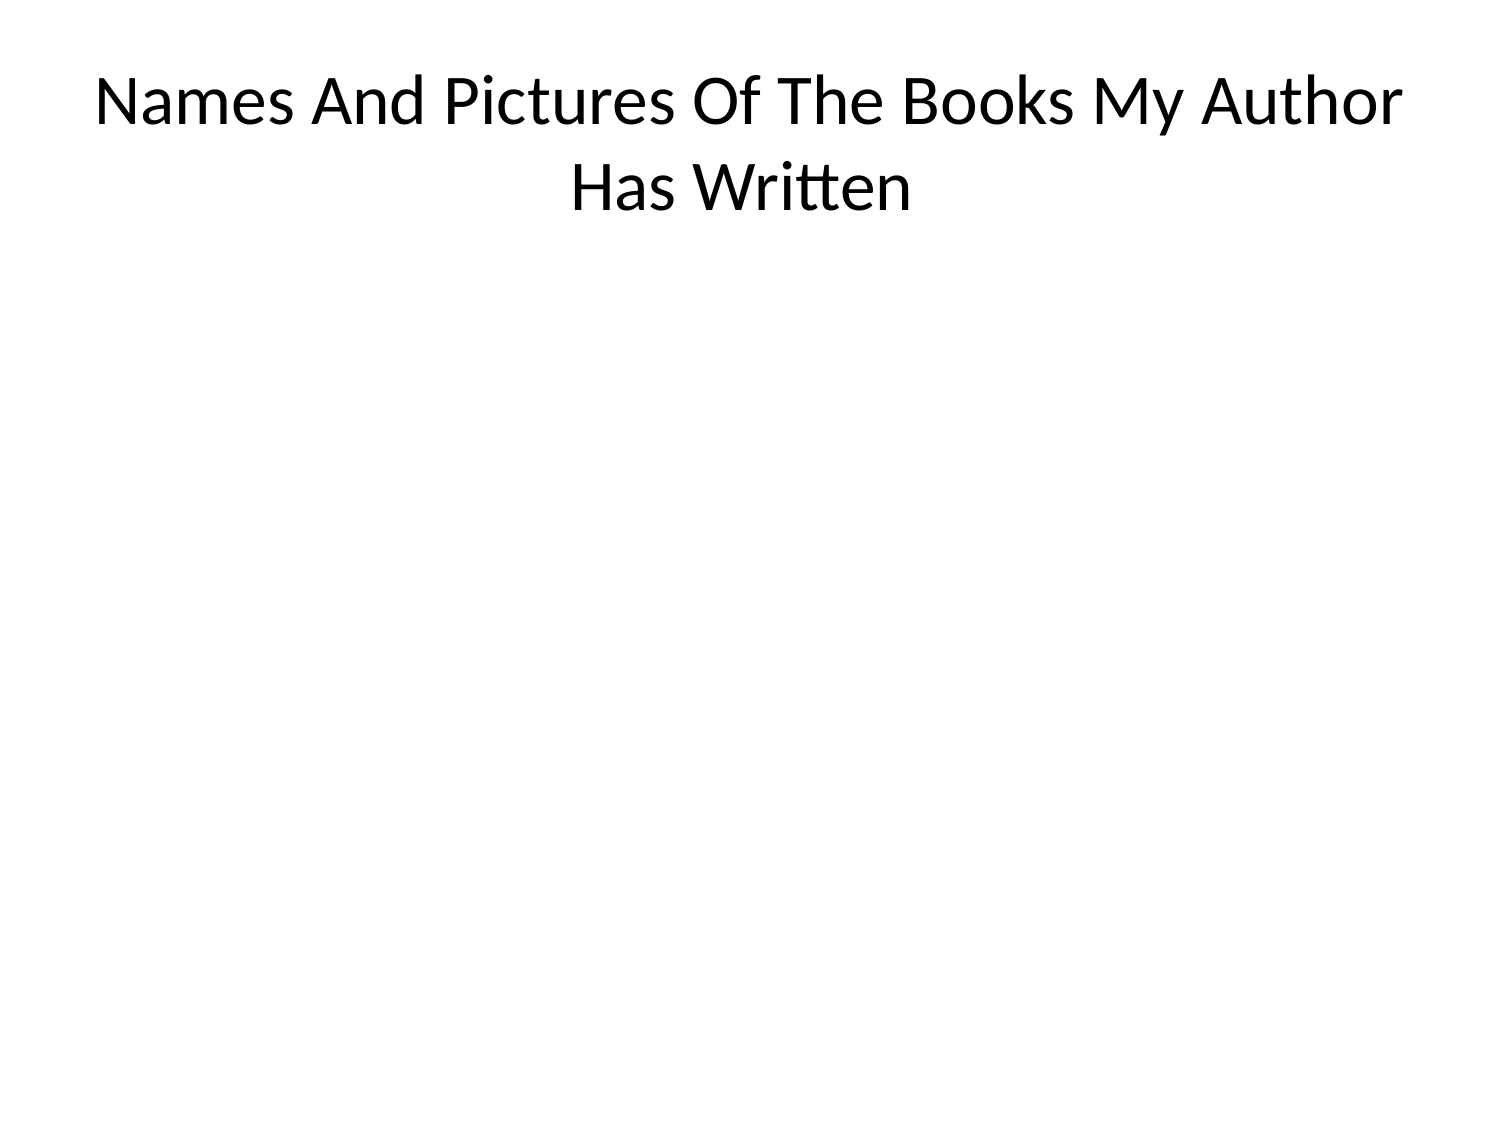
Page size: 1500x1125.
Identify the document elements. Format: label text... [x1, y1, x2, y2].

title Names And Pictures Of The Books My Author Has Written [75, 45, 1425, 233]
